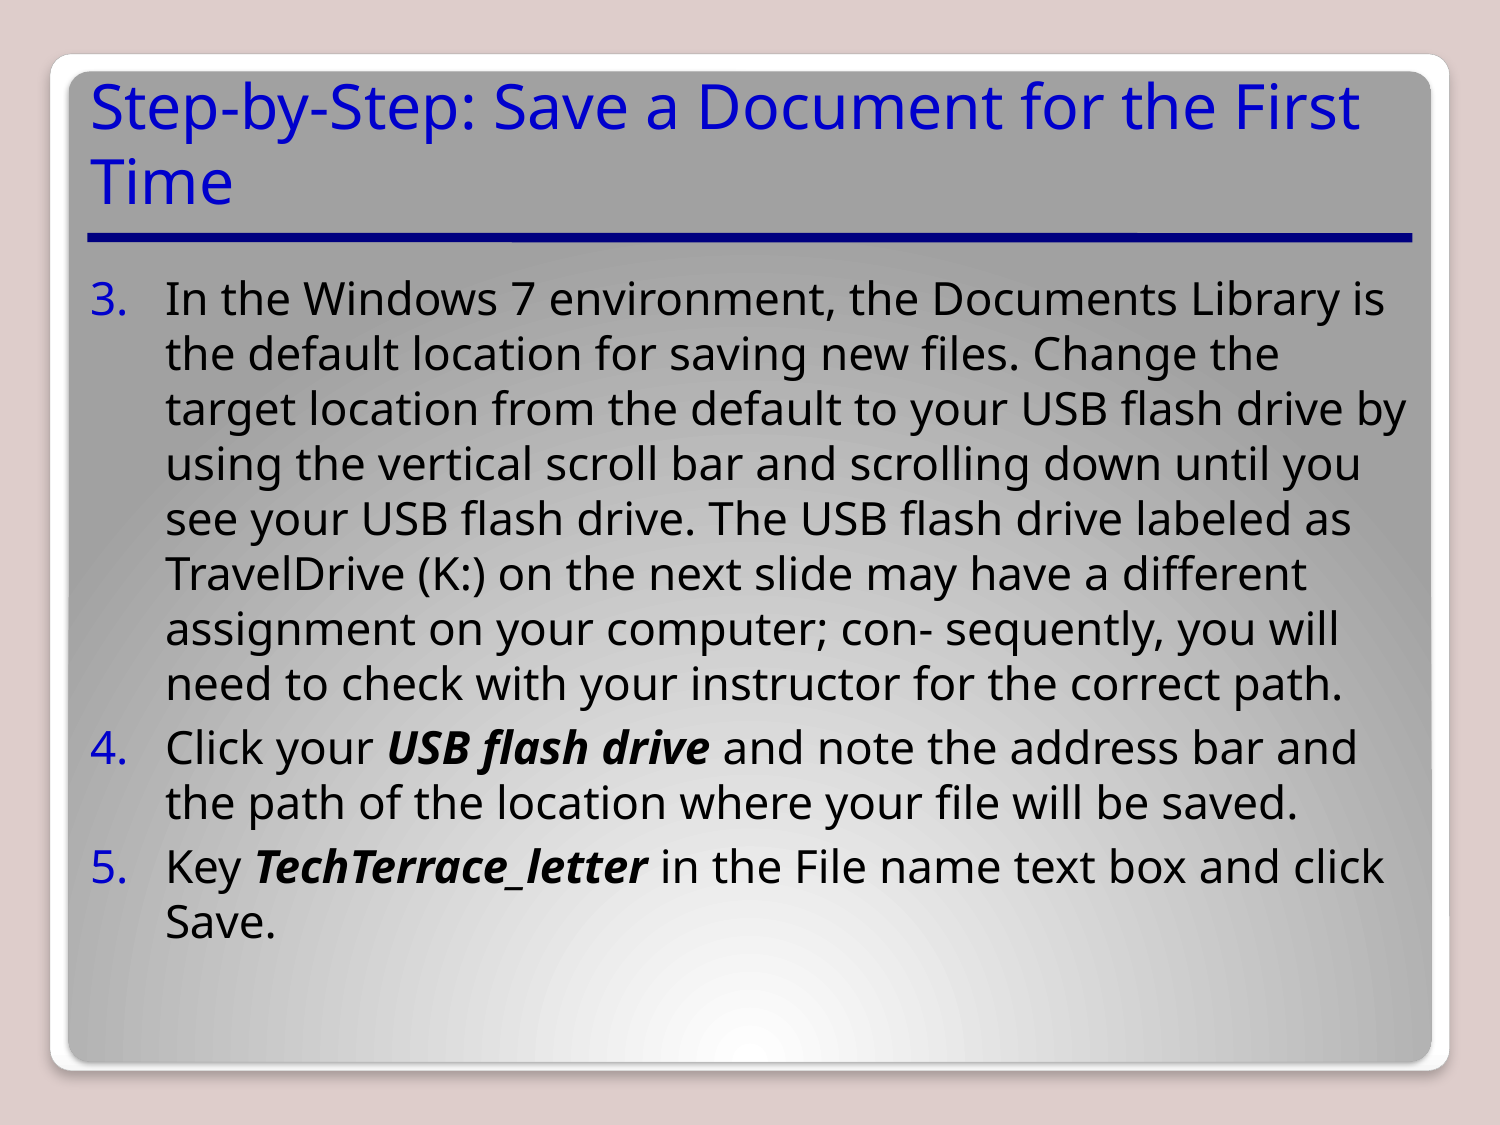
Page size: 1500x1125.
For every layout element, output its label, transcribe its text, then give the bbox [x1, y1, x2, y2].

list In the Windows 7 environment, the Documents Library is the default location for saving new files. Change the target location from the default to your USB flash drive by using the vertical scroll bar and scrolling down until you see your USB flash drive. The USB flash drive labeled as TravelDrive (K:) on the next slide may have a different assignment on your computer; con- sequently, you will need to check with your instructor for the correct path. Click your USB flash drive and note the address bar and the path of the location where your file will be saved. Key TechTerrace_letter in the File name text box and click Save. [74, 262, 1426, 1063]
title Step-by-Step: Save a Document for the First Time [74, 74, 1426, 226]
